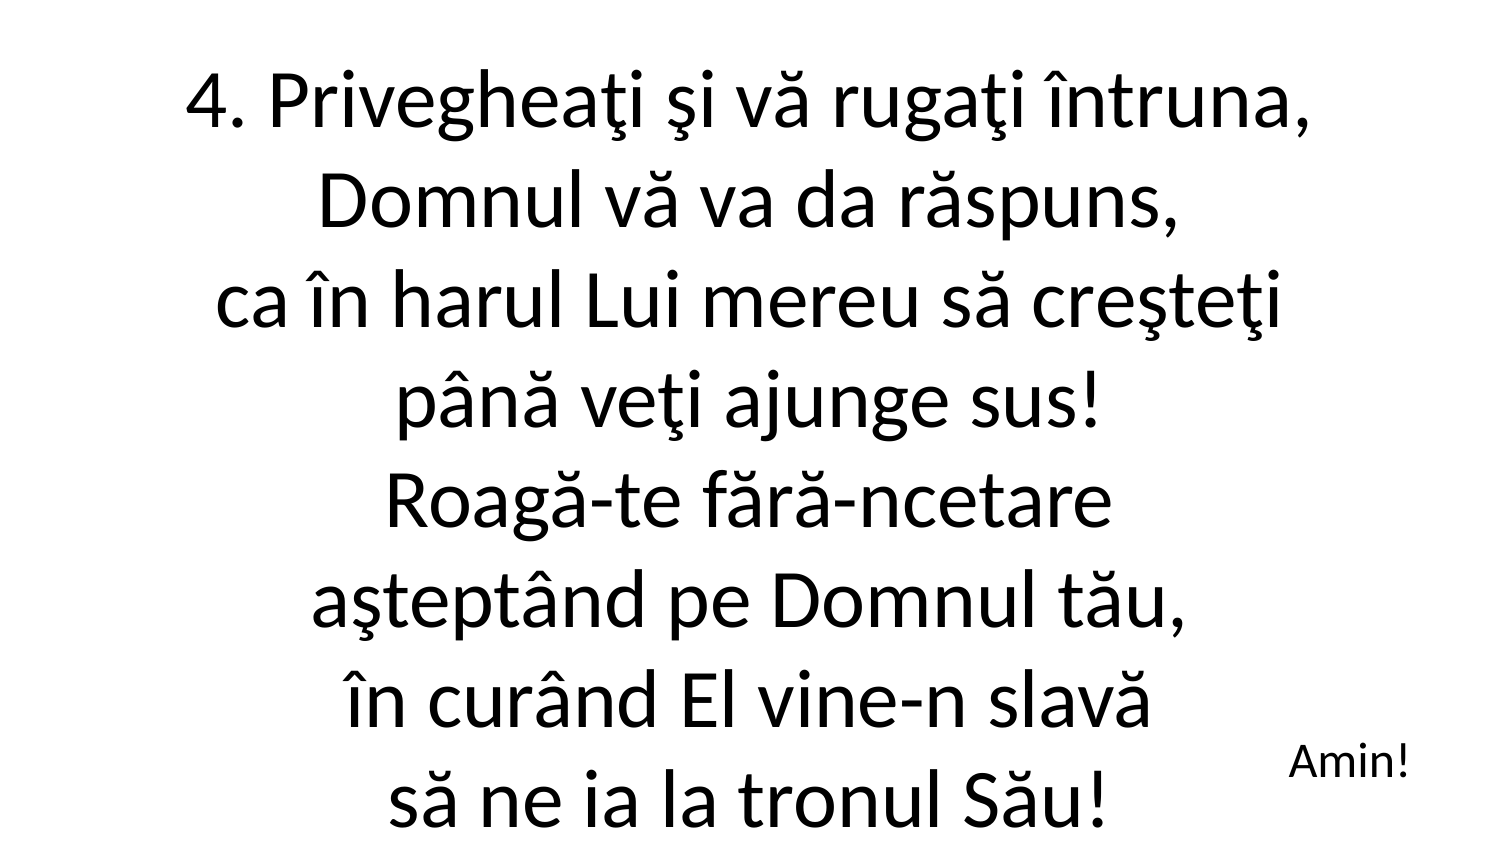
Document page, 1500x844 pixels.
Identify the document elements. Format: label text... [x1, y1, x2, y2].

text_box Amin! [1273, 674, 1427, 795]
text_box 4. Privegheaţi şi vă rugaţi întruna, Domnul vă va da răspuns, ca în harul Lui mereu să creşteţi până veţi ajunge sus! Roagă-te fără-ncetare aşteptând pe Domnul tău, în curând El vine-n slavă să ne ia la tronul Său! [170, 0, 1330, 844]
